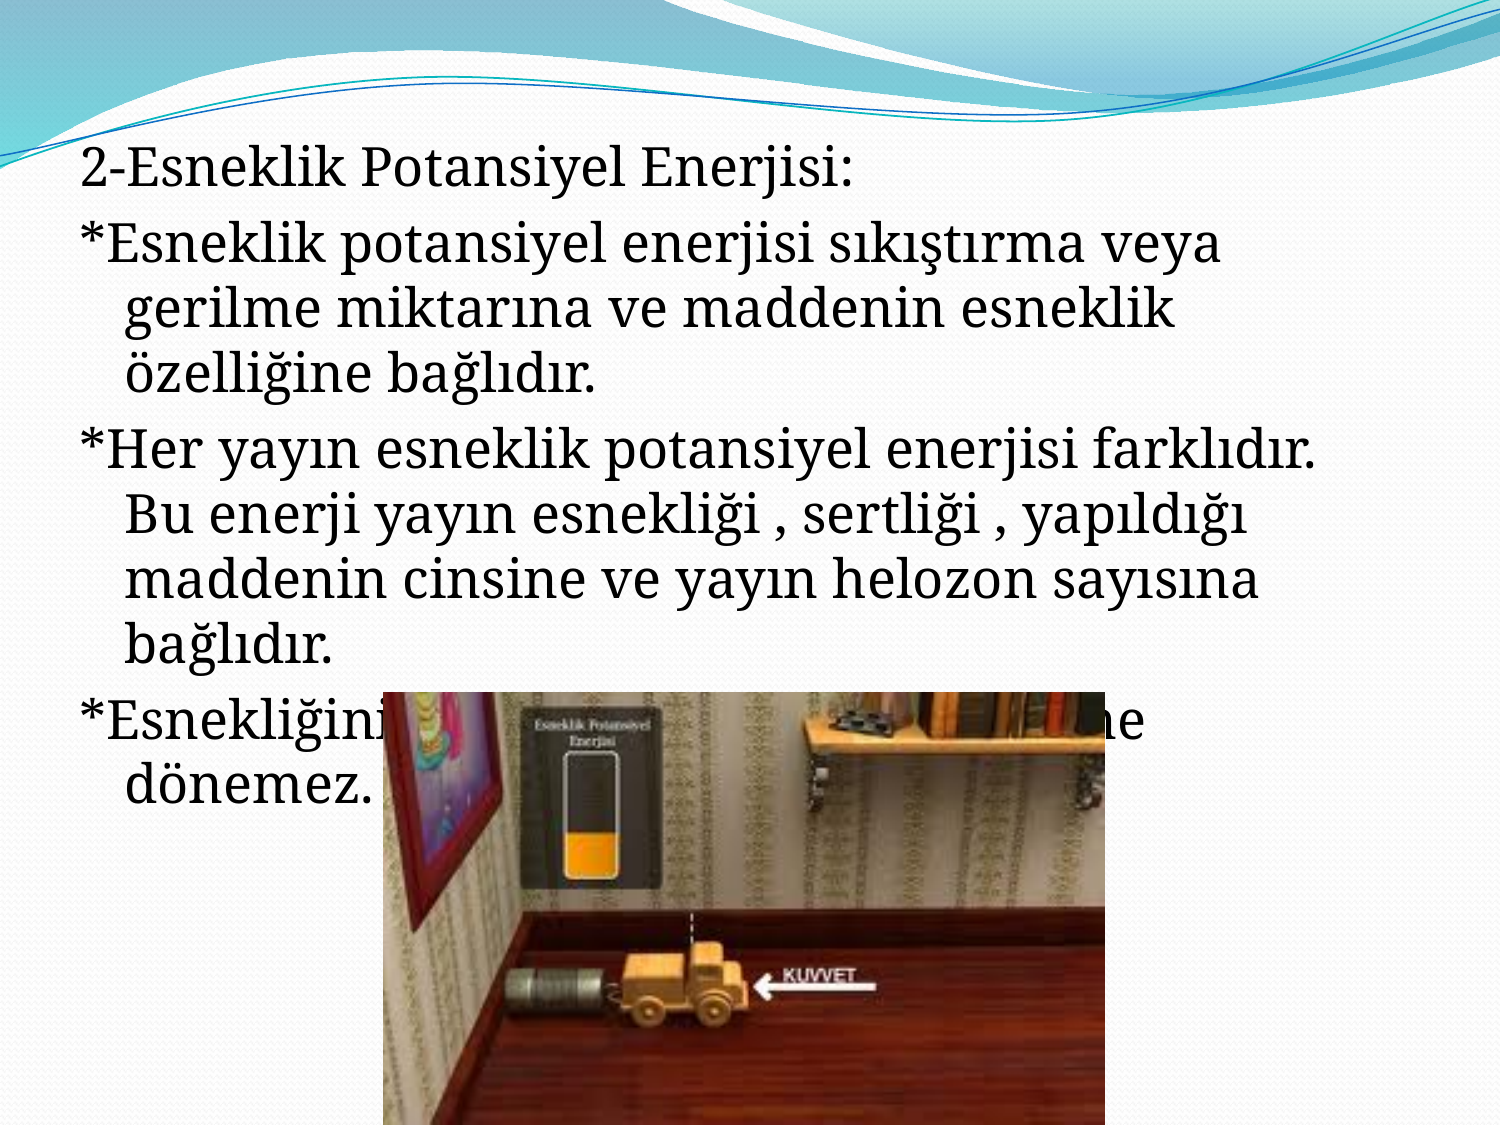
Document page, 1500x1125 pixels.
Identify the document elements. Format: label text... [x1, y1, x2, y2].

picture [383, 692, 1105, 1125]
list 2-Esneklik Potansiyel Enerjisi: *Esneklik potansiyel enerjisi sıkıştırma veya gerilme miktarına ve maddenin esneklik özelliğine bağlıdır. *Her yayın esneklik potansiyel enerjisi farklıdır. Bu enerji yayın esnekliği , sertliği , yapıldığı maddenin cinsine ve yayın helozon sayısına bağlıdır. *Esnekliğini kaybeden bir yay eski haline dönemez. [64, 125, 1415, 846]
